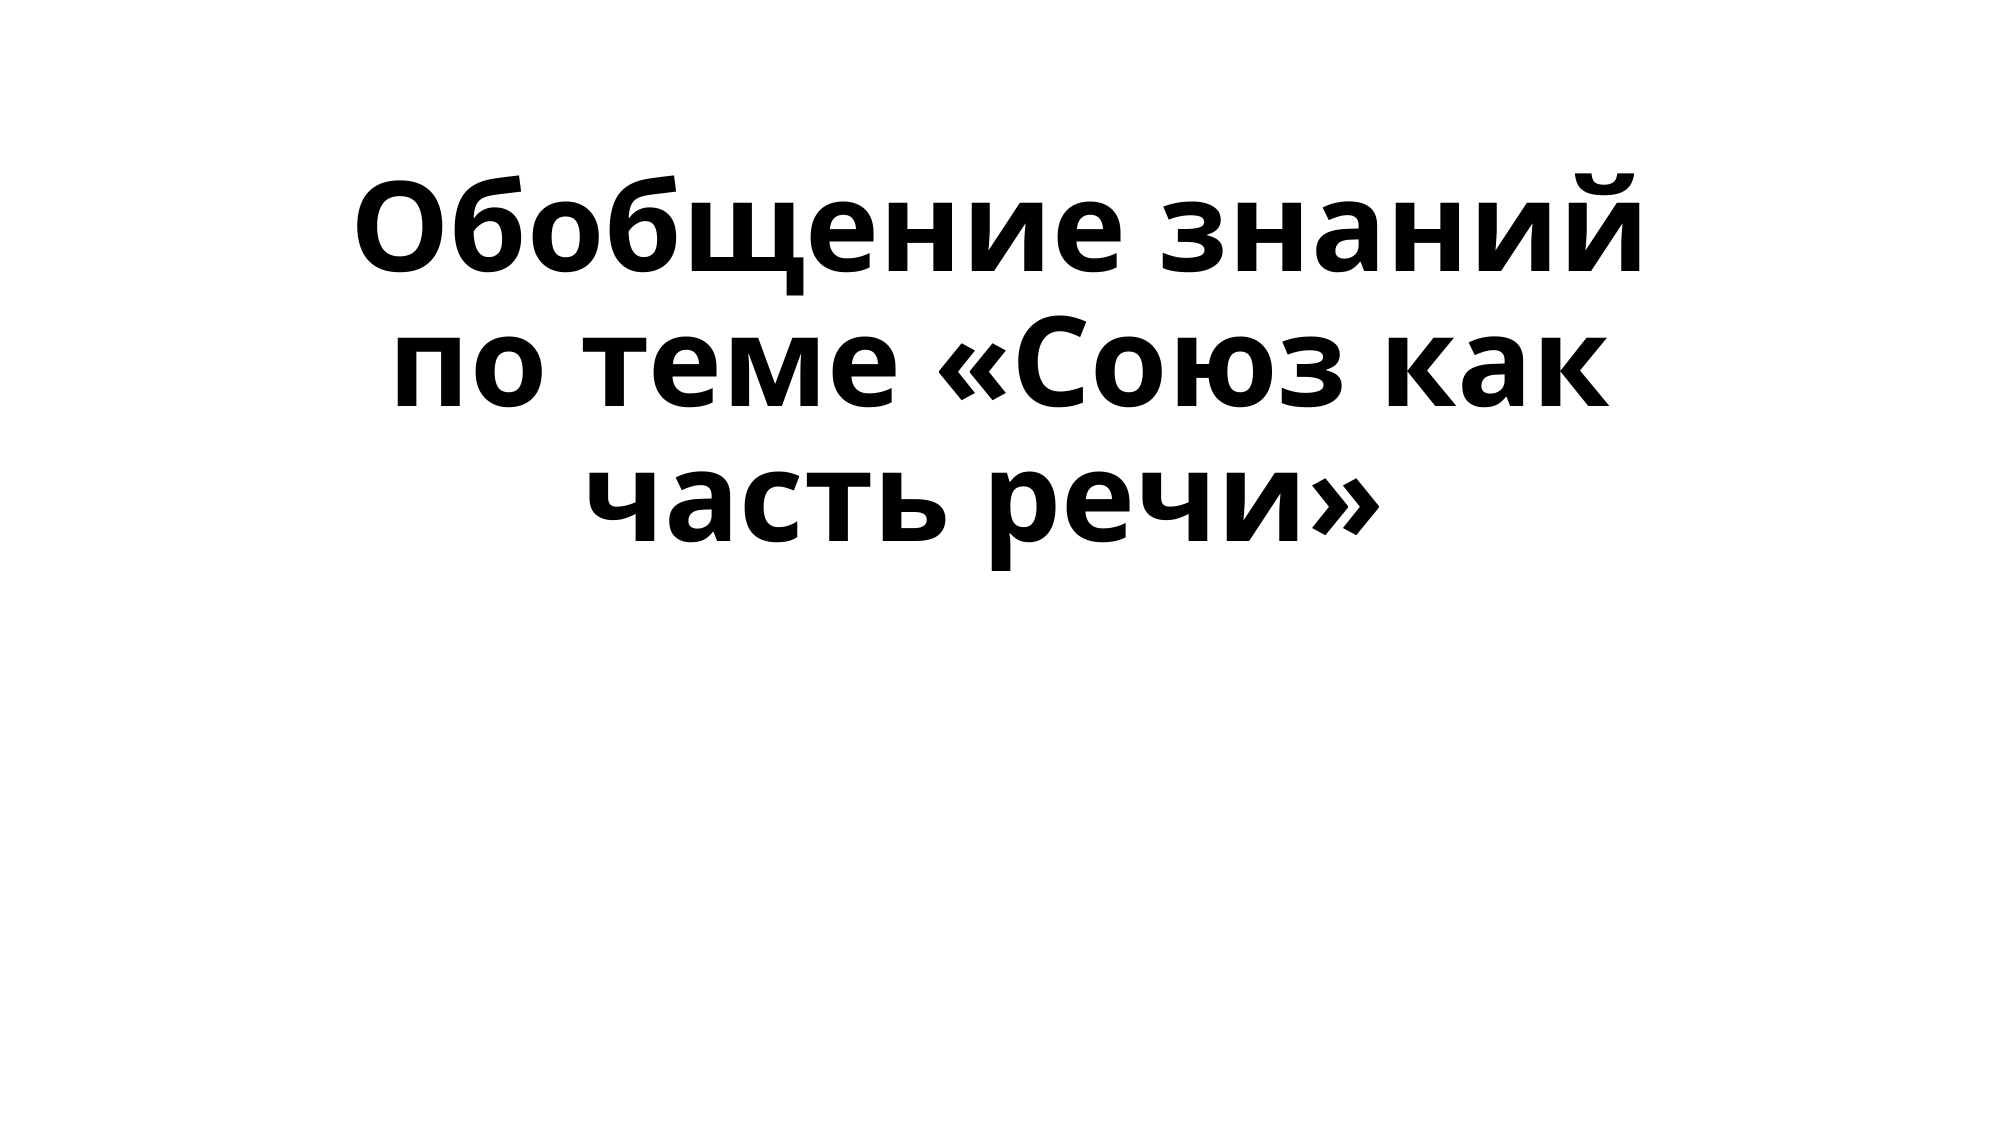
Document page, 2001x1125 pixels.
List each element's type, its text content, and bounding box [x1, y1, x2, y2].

title Обобщение знаний по теме «Союз как часть речи» [249, 184, 1750, 576]
